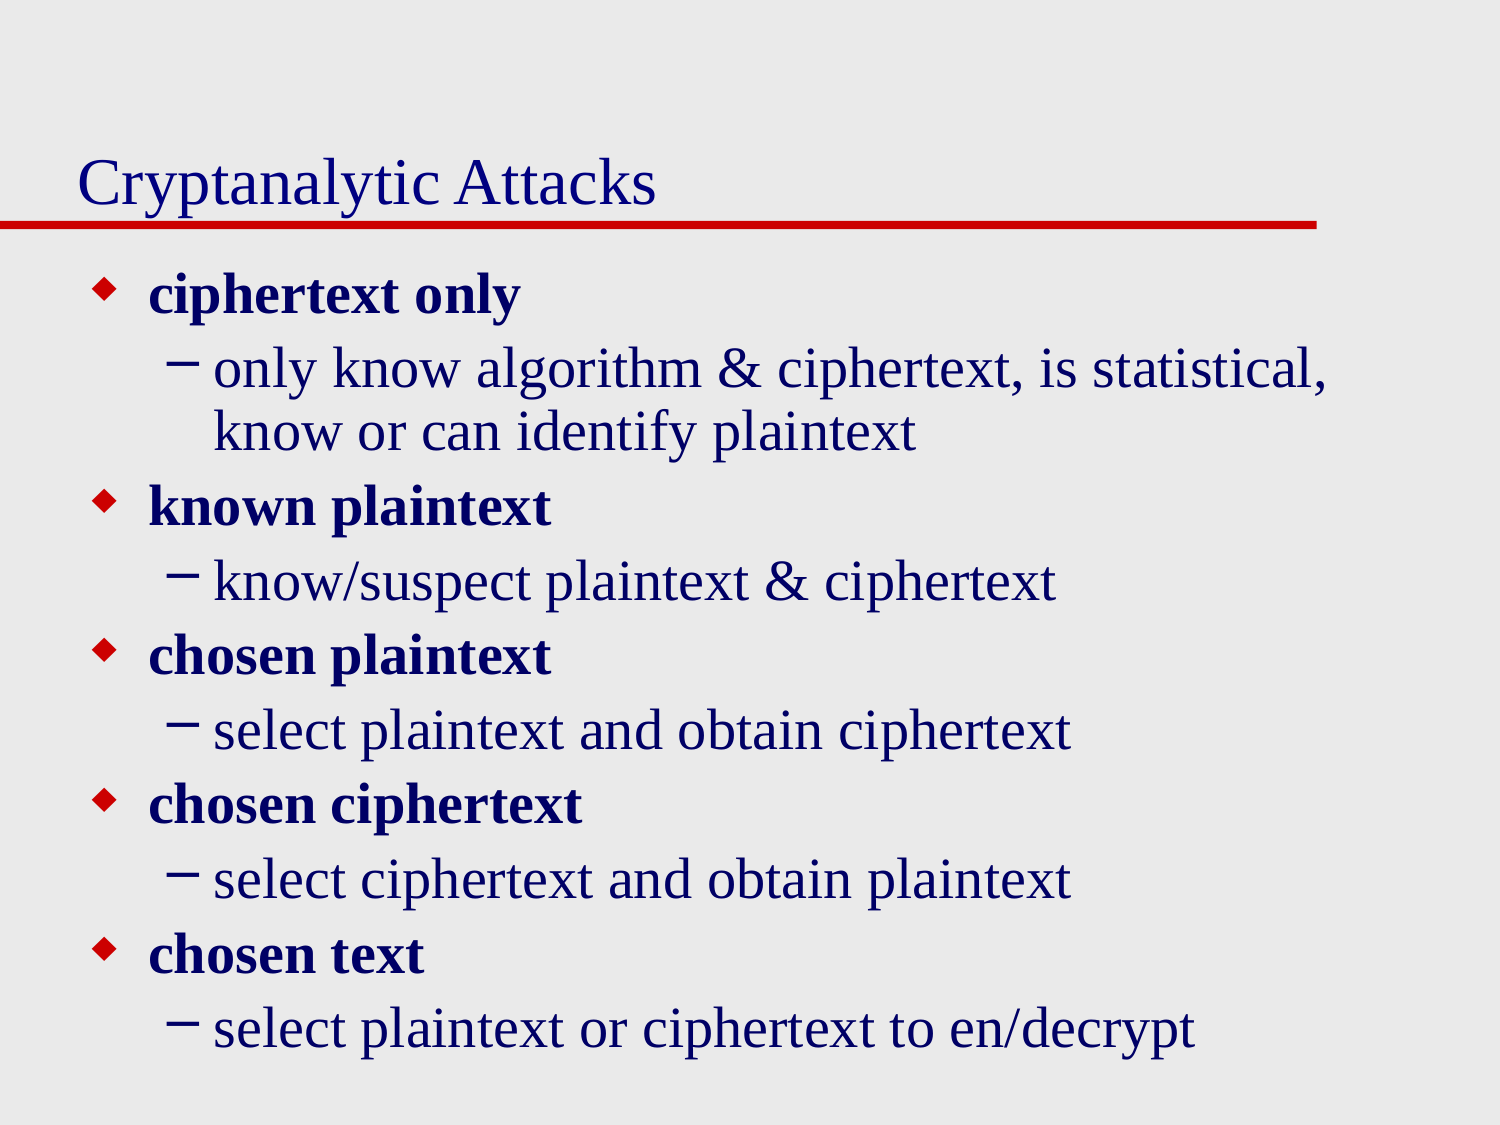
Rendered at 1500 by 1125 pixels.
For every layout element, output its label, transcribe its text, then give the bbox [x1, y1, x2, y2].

list ciphertext only only know algorithm & ciphertext, is statistical, know or can identify plaintext known plaintext know/suspect plaintext & ciphertext chosen plaintext select plaintext and obtain ciphertext chosen ciphertext select ciphertext and obtain plaintext chosen text select plaintext or ciphertext to en/decrypt [76, 255, 1428, 1125]
title Cryptanalytic Attacks [62, 43, 1338, 226]
